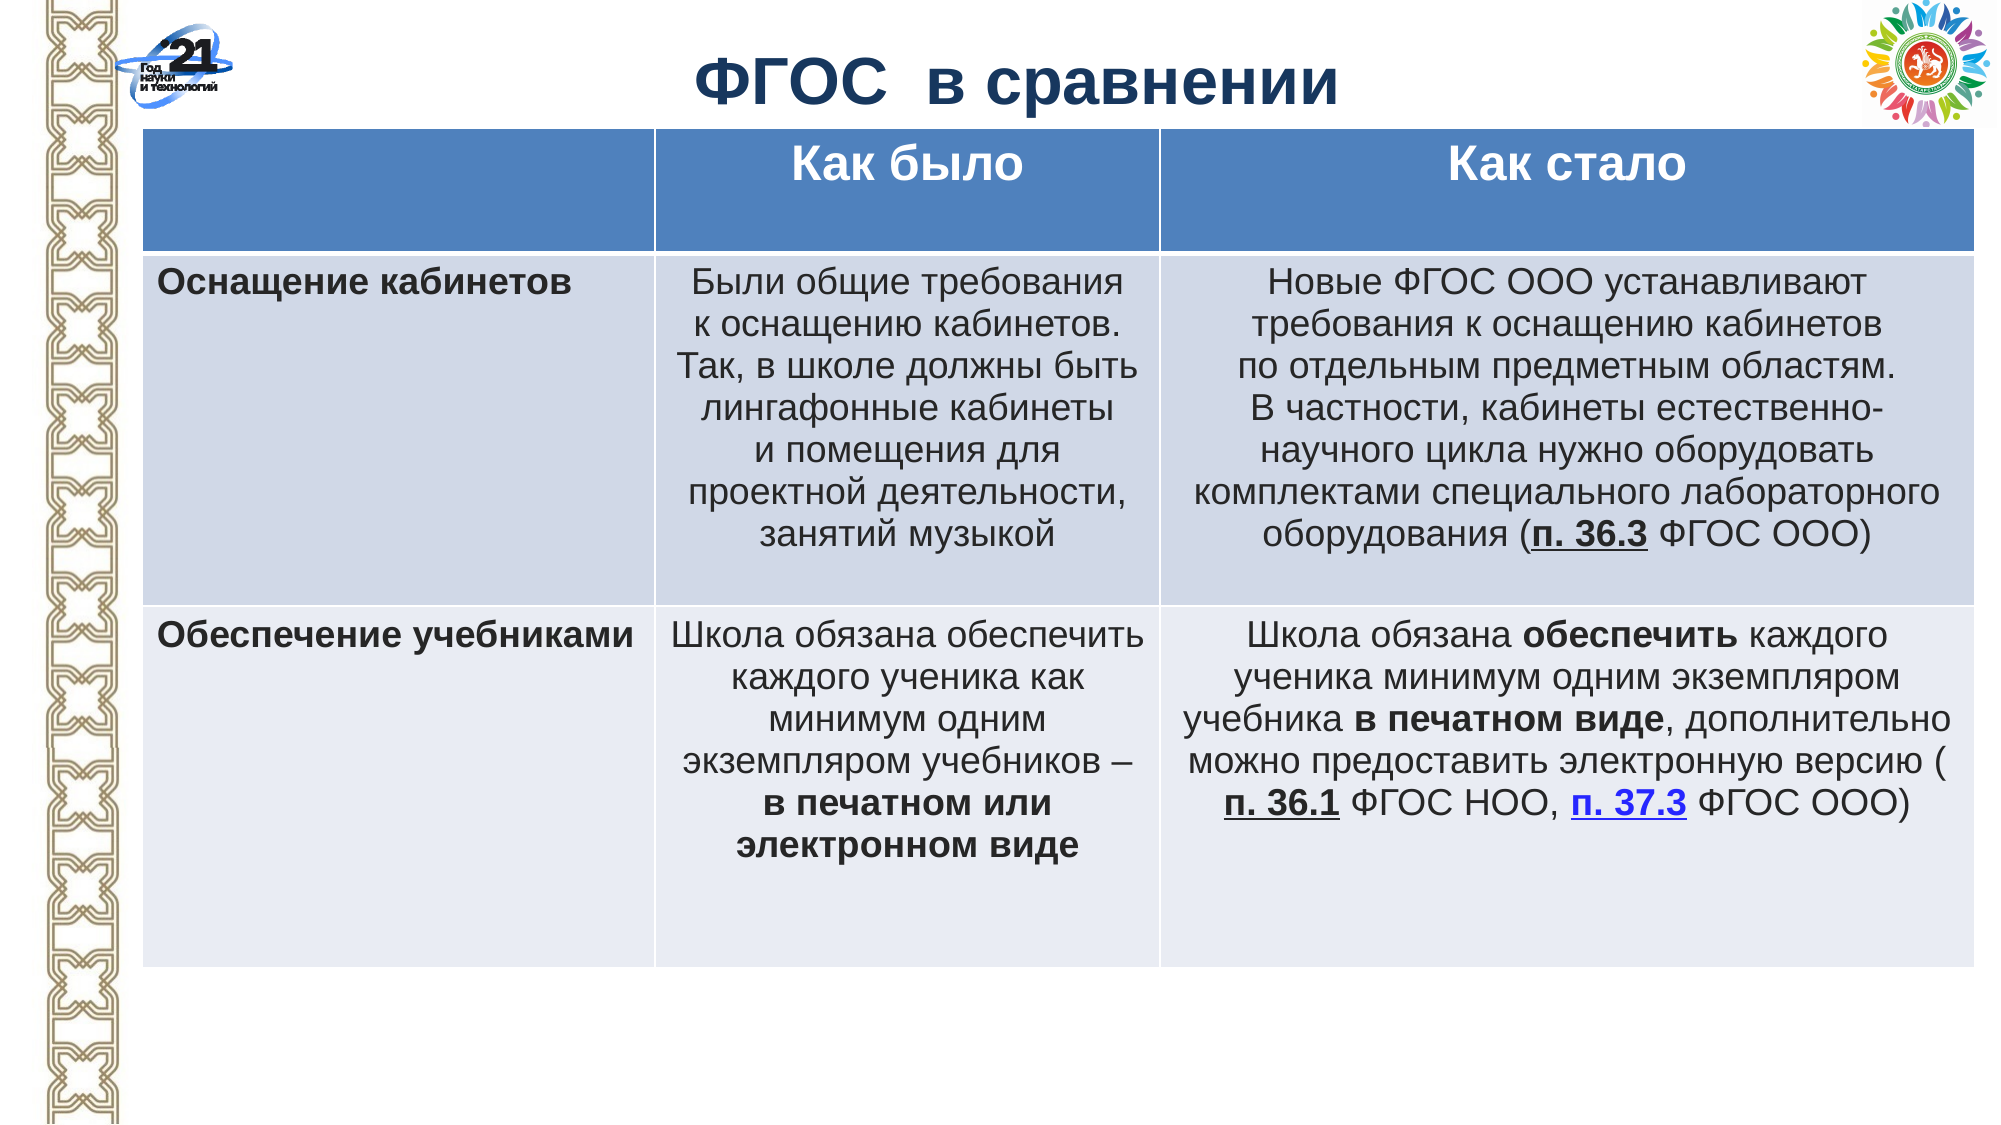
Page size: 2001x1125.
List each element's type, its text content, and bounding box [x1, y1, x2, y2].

table_cell Оснащение кабинетов [143, 256, 654, 605]
table_header Как стало [1161, 129, 1974, 251]
table_header Как было [656, 129, 1159, 251]
table_cell Школа обязана обеспечить каждого ученика минимум одним экземпляром учебника в печатном виде, дополнительно можно предоставить электронную версию (п. 36.1 ФГОС НОО, п. 37.3 ФГОС ООО) [1161, 607, 1974, 967]
table_cell Были общие требования к оснащению кабинетов. Так, в школе должны быть лингафонные кабинеты и помещения для проектной деятельности, занятий музыкой [656, 256, 1159, 605]
title ФГОС в сравнении [258, 23, 1796, 127]
table_cell Новые ФГОС ООО устанавливают требования к оснащению кабинетов по отдельным предметным областям. В частности, кабинеты естественно-научного цикла нужно оборудовать комплектами специального лабораторного оборудования (п. 36.3 ФГОС ООО) [1161, 256, 1974, 605]
table_header [143, 129, 654, 251]
table_cell Обеспечение учебниками [143, 607, 654, 967]
picture [0, 0, 2001, 1125]
table_cell Школа обязана обеспечить каждого ученика как минимум одним экземпляром учебников – в печатном или электронном виде [656, 607, 1159, 967]
